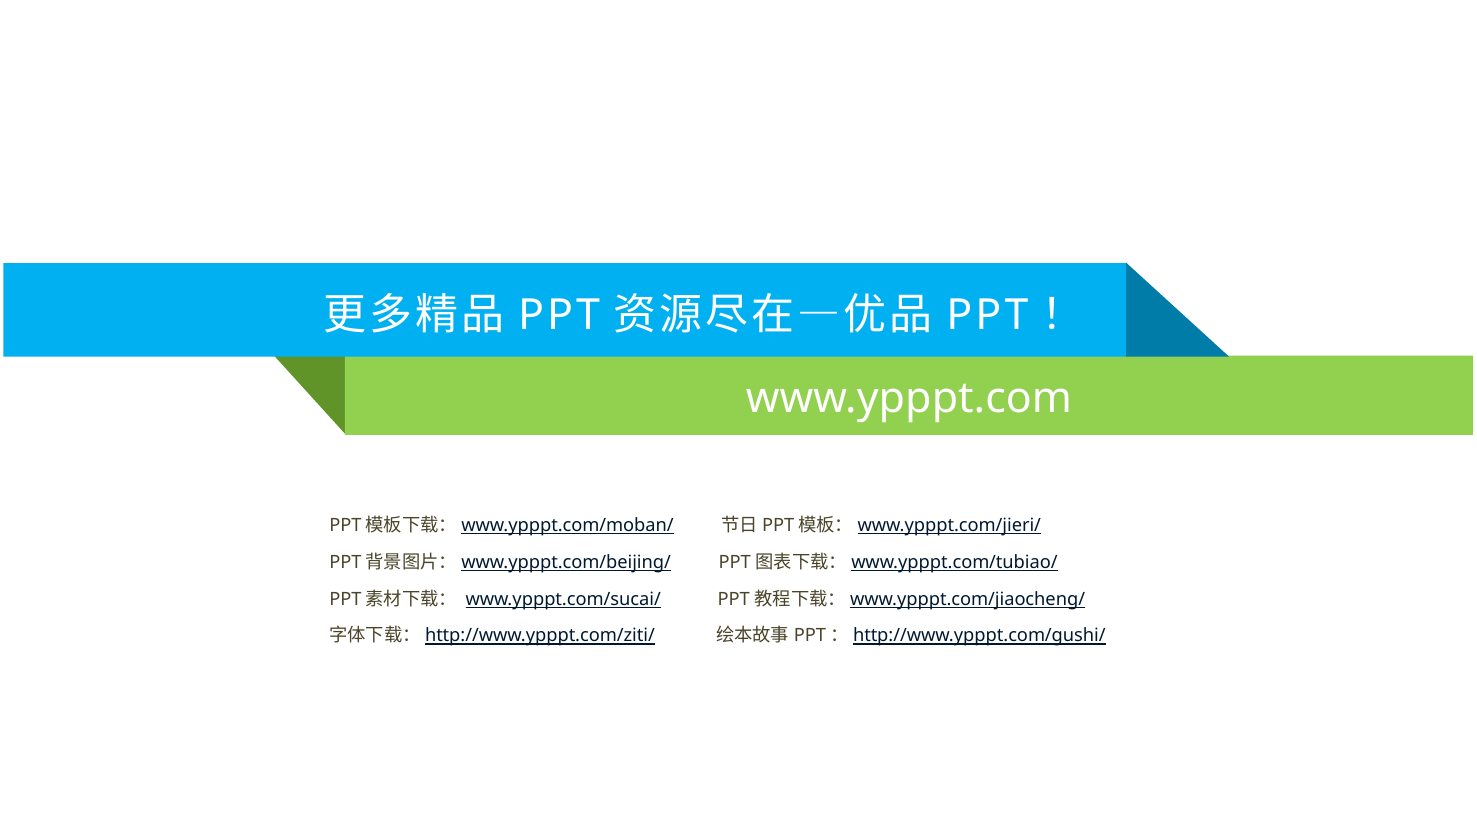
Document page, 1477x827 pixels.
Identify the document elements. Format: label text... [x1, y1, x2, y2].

text_box www.ypppt.com [344, 355, 1474, 436]
text_box PPT模板下载：www.ypppt.com/moban/ 节日PPT模板：www.ypppt.com/jieri/ PPT背景图片：www.ypppt.com/beijing/ PPT图表下载：www.ypppt.com/tubiao/ PPT素材下载： www.ypppt.com/sucai/ PPT教程下载：www.ypppt.com/jiaocheng/ 字体下载：http://www.ypppt.com/ziti/ 绘本故事PPT：http://www.ypppt.com/gushi/ [314, 472, 1148, 677]
text_box 更多精品PPT资源尽在—优品PPT！ [2, 262, 1125, 358]
text_box [274, 358, 344, 435]
text_box [1125, 260, 1232, 358]
